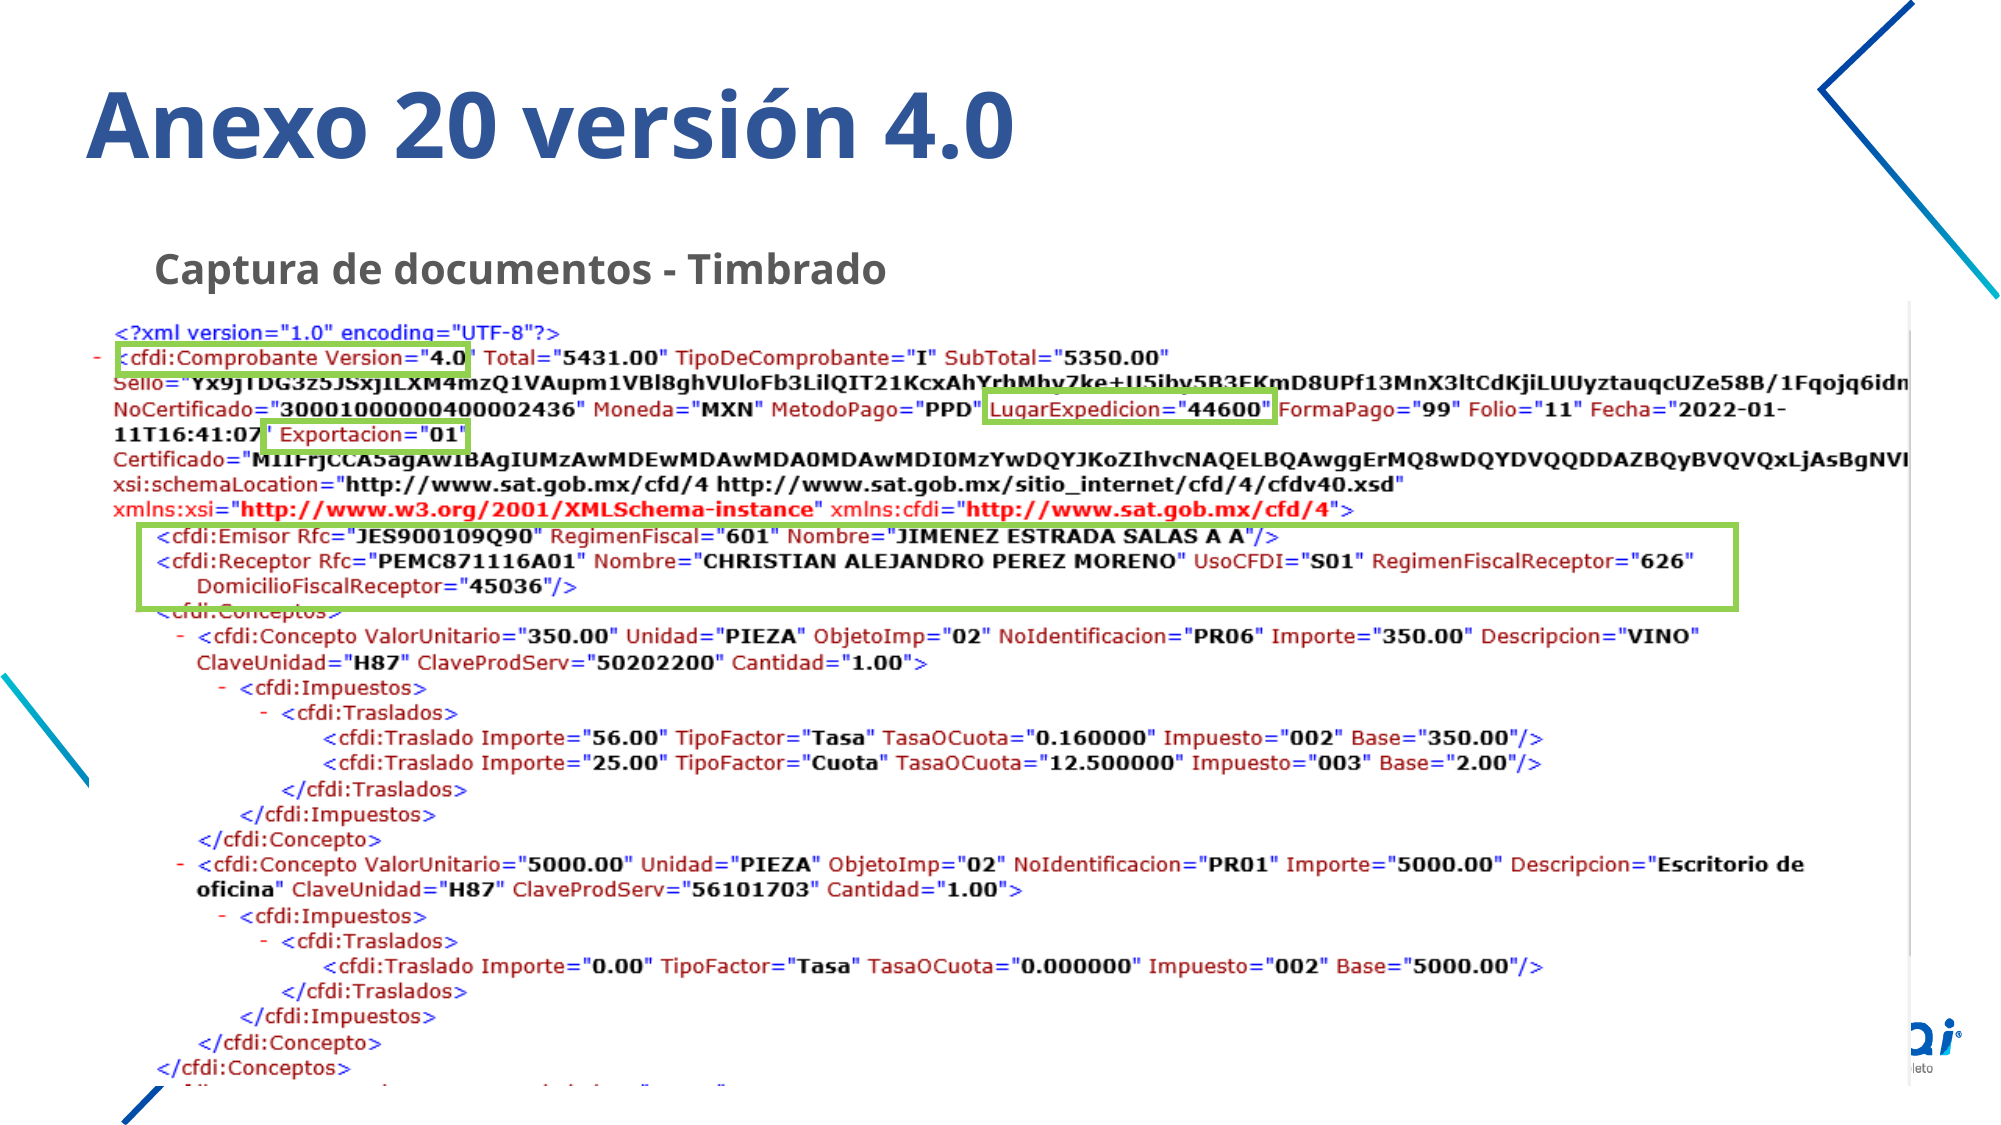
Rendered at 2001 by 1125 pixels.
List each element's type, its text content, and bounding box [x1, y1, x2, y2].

picture [0, 301, 1962, 1125]
picture [1816, 0, 2000, 300]
text_box Captura de documentos - Timbrado [139, 235, 1861, 301]
title Anexo 20 versión 4.0 [71, 53, 1372, 197]
